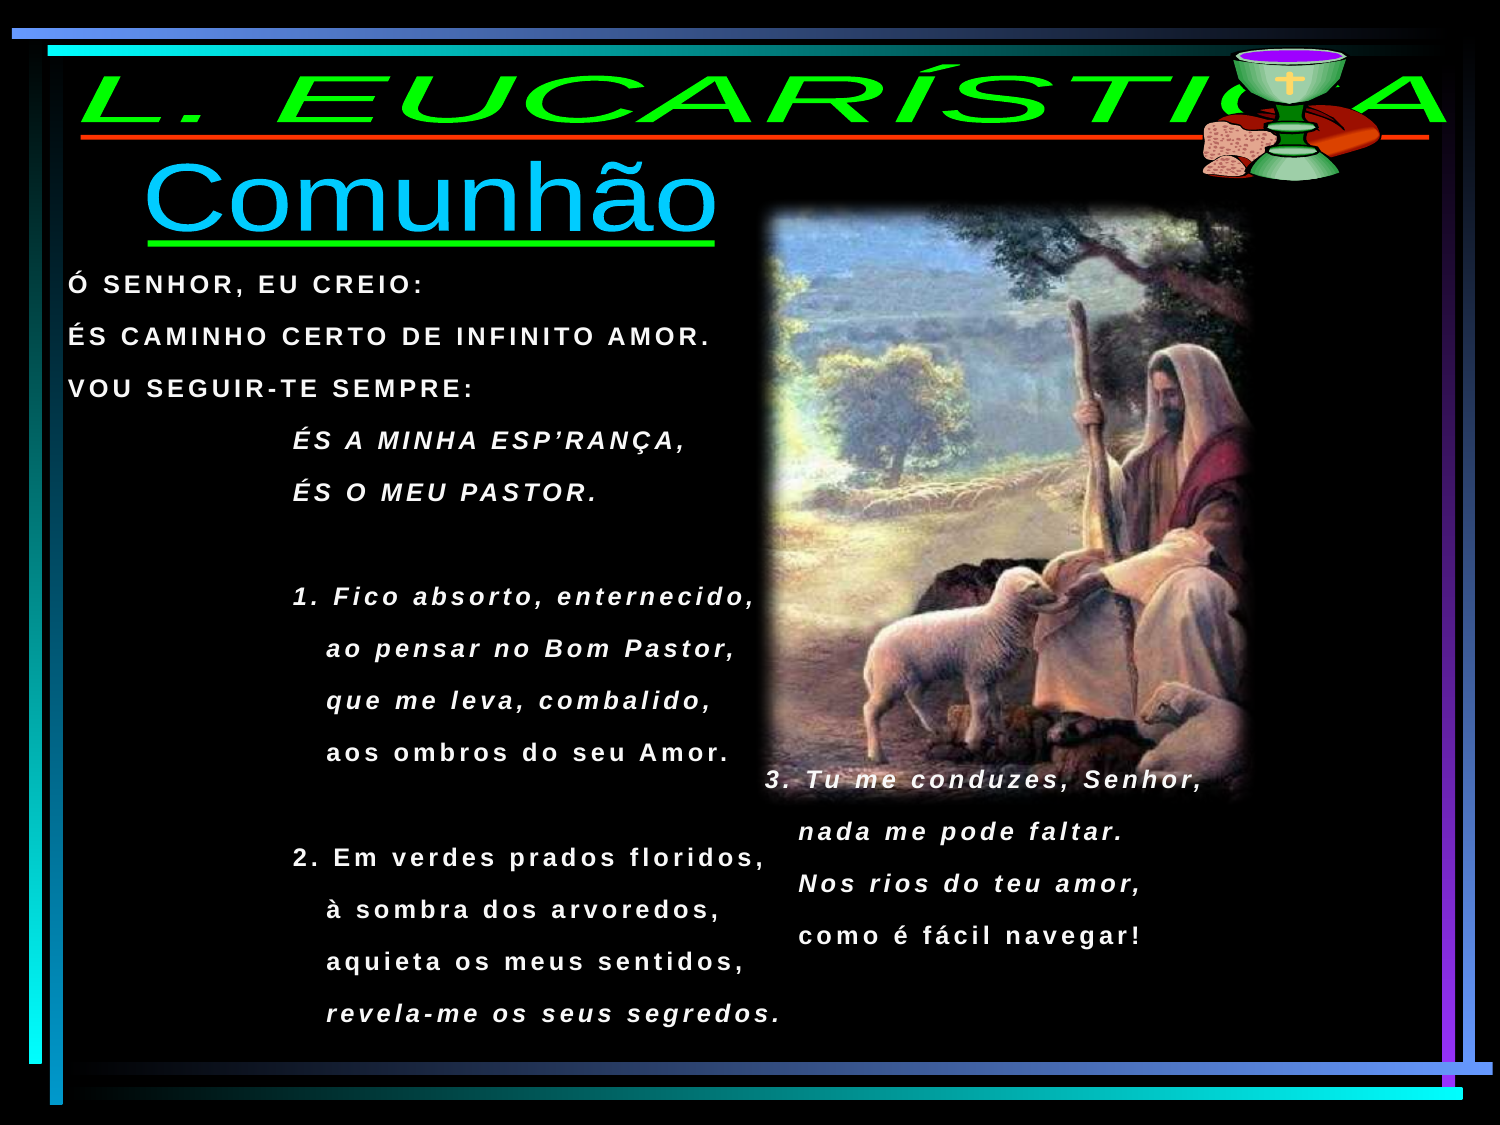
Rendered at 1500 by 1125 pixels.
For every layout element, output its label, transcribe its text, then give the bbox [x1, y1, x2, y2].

text_box 3. Tu me conduzes, Senhor, nada me pode faltar. Nos rios do teu amor, como é fácil navegar! [749, 750, 1471, 974]
picture [1198, 40, 1388, 185]
text_box Ó SENHOR, EU CREIO: ÉS CAMINHO CERTO DE INFINITO AMOR. VOU SEGUIR-TE SEMPRE: ÉS A MINHA ESP’RANÇA, ÉS O MEU PASTOR. 1. Fico absorto, enternecido, ao pensar no Bom Pastor, que me leva, combalido, aos ombros do seu Amor. 2. Em verdes prados floridos, à sombra dos arvoredos, aquieta os meus sentidos, revela-me os seus segredos. [53, 255, 1471, 1104]
picture [754, 197, 1258, 808]
